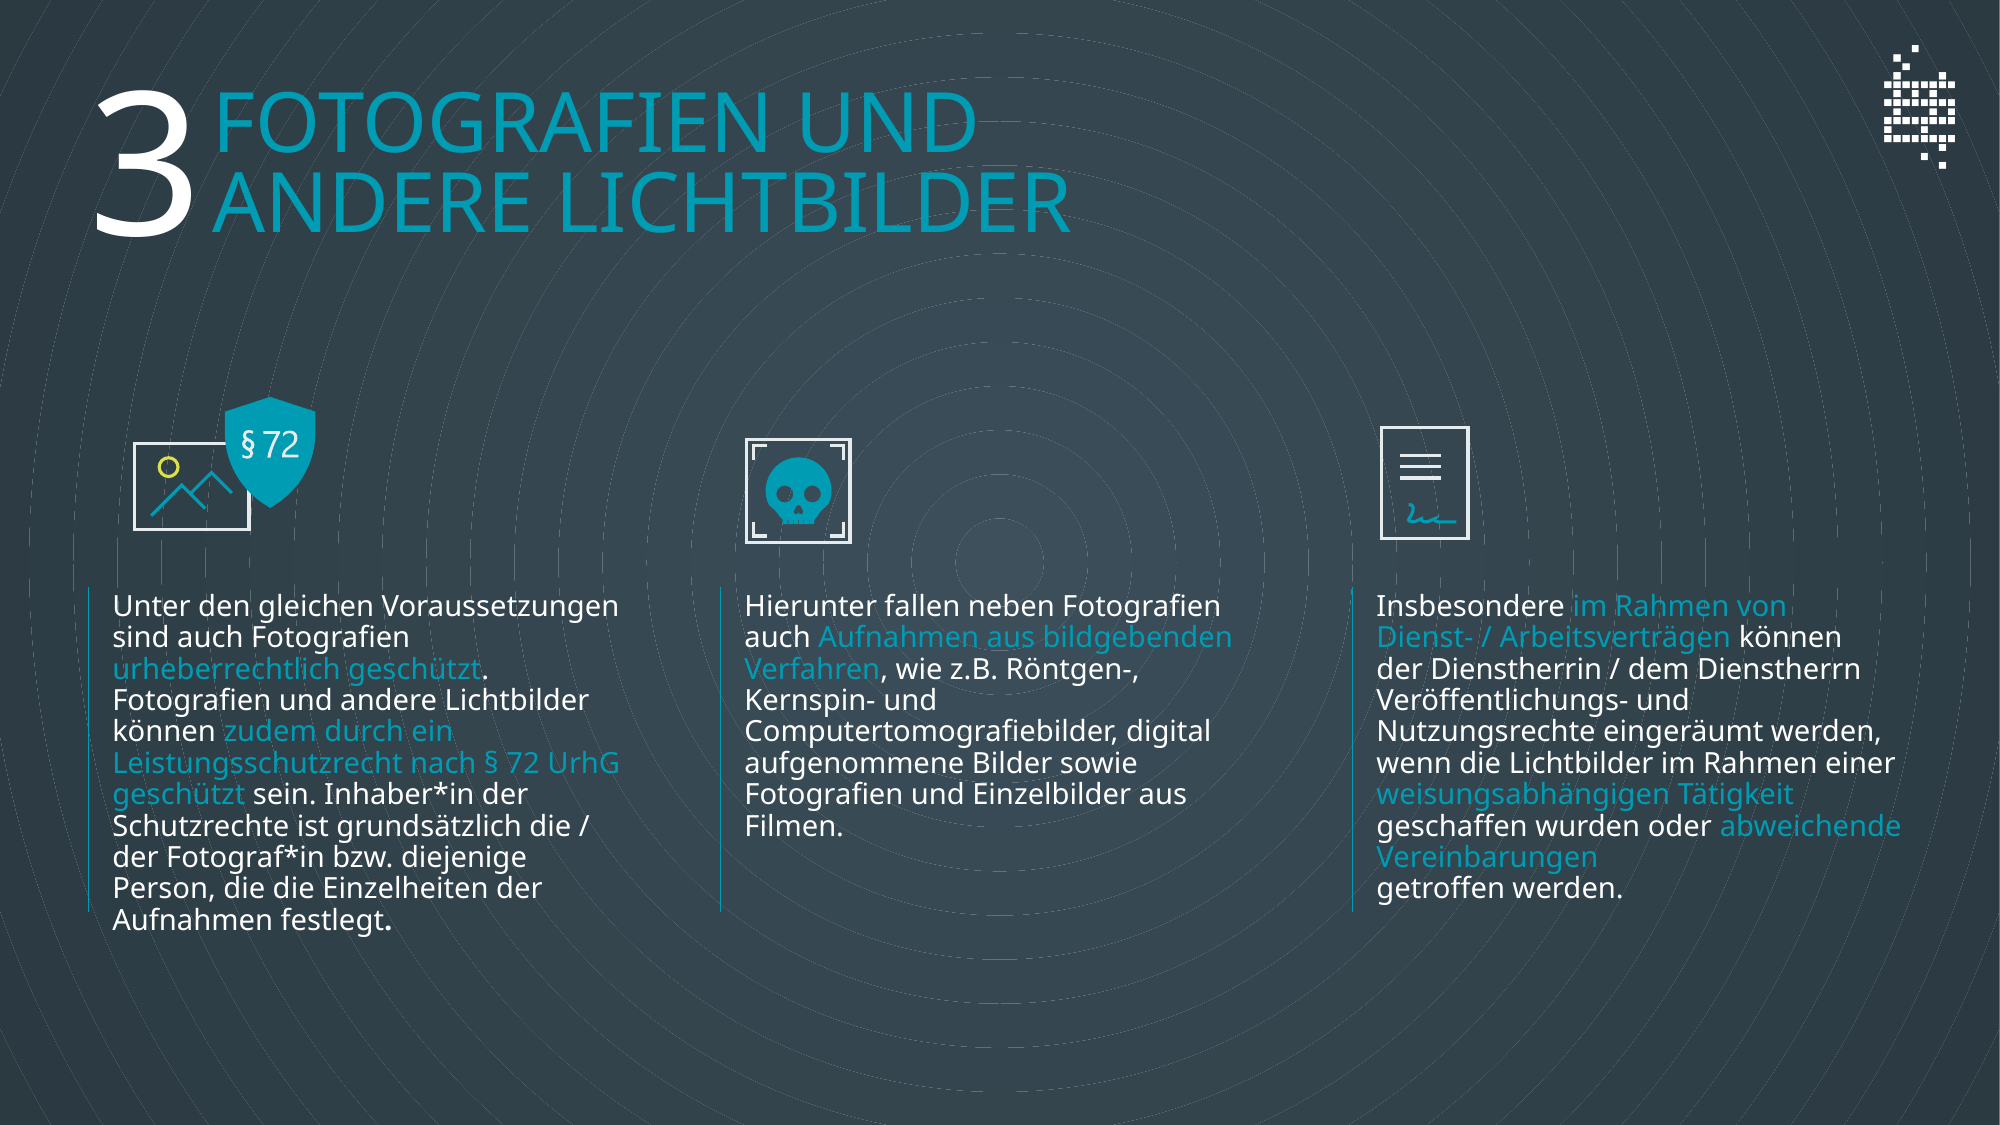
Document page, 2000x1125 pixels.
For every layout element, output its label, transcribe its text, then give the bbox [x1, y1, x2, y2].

picture [1884, 45, 1955, 169]
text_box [1381, 426, 1468, 539]
text_box [0, 0, 2000, 1125]
text_box [746, 439, 851, 543]
list Unter den gleichen Voraussetzungen sind auch Fotografien urheberrechtlich geschützt. Fotografien und andere Lichtbilder können zudem durch ein Leistungsschutzrecht nach § 72 UrhG geschützt sein. Inhaber*in der Schutzrechte ist grundsätzlich die / der Fotograf*in bzw. diejenige Person, die die Einzelheiten der Aufnahmen festlegt. [88, 483, 647, 985]
list Hierunter fallen neben Fotografien auch Aufnahmen aus bildgebenden Verfahren, wie z.B. Röntgen-, Kernspin- und Computertomografiebilder, digital aufgenommene Bilder sowie Fotografien und Einzelbilder aus Filmen. [720, 483, 1279, 985]
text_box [133, 443, 249, 530]
list Insbesondere im Rahmen von Dienst- / Arbeitsverträgen können der Dienstherrin / dem Dienstherrn Veröffentlichungs- und Nutzungsrechte eingeräumt werden, wenn die Lichtbilder im Rahmen einer weisungsabhängigen Tätigkeit geschaffen wurden oder abweichende Vereinbarungen getroffen werden. [1352, 483, 1911, 985]
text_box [224, 396, 315, 509]
title Fotografien und andere Lichtbilder [88, 88, 1911, 402]
text_box 3 [88, 35, 325, 251]
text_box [752, 445, 844, 536]
